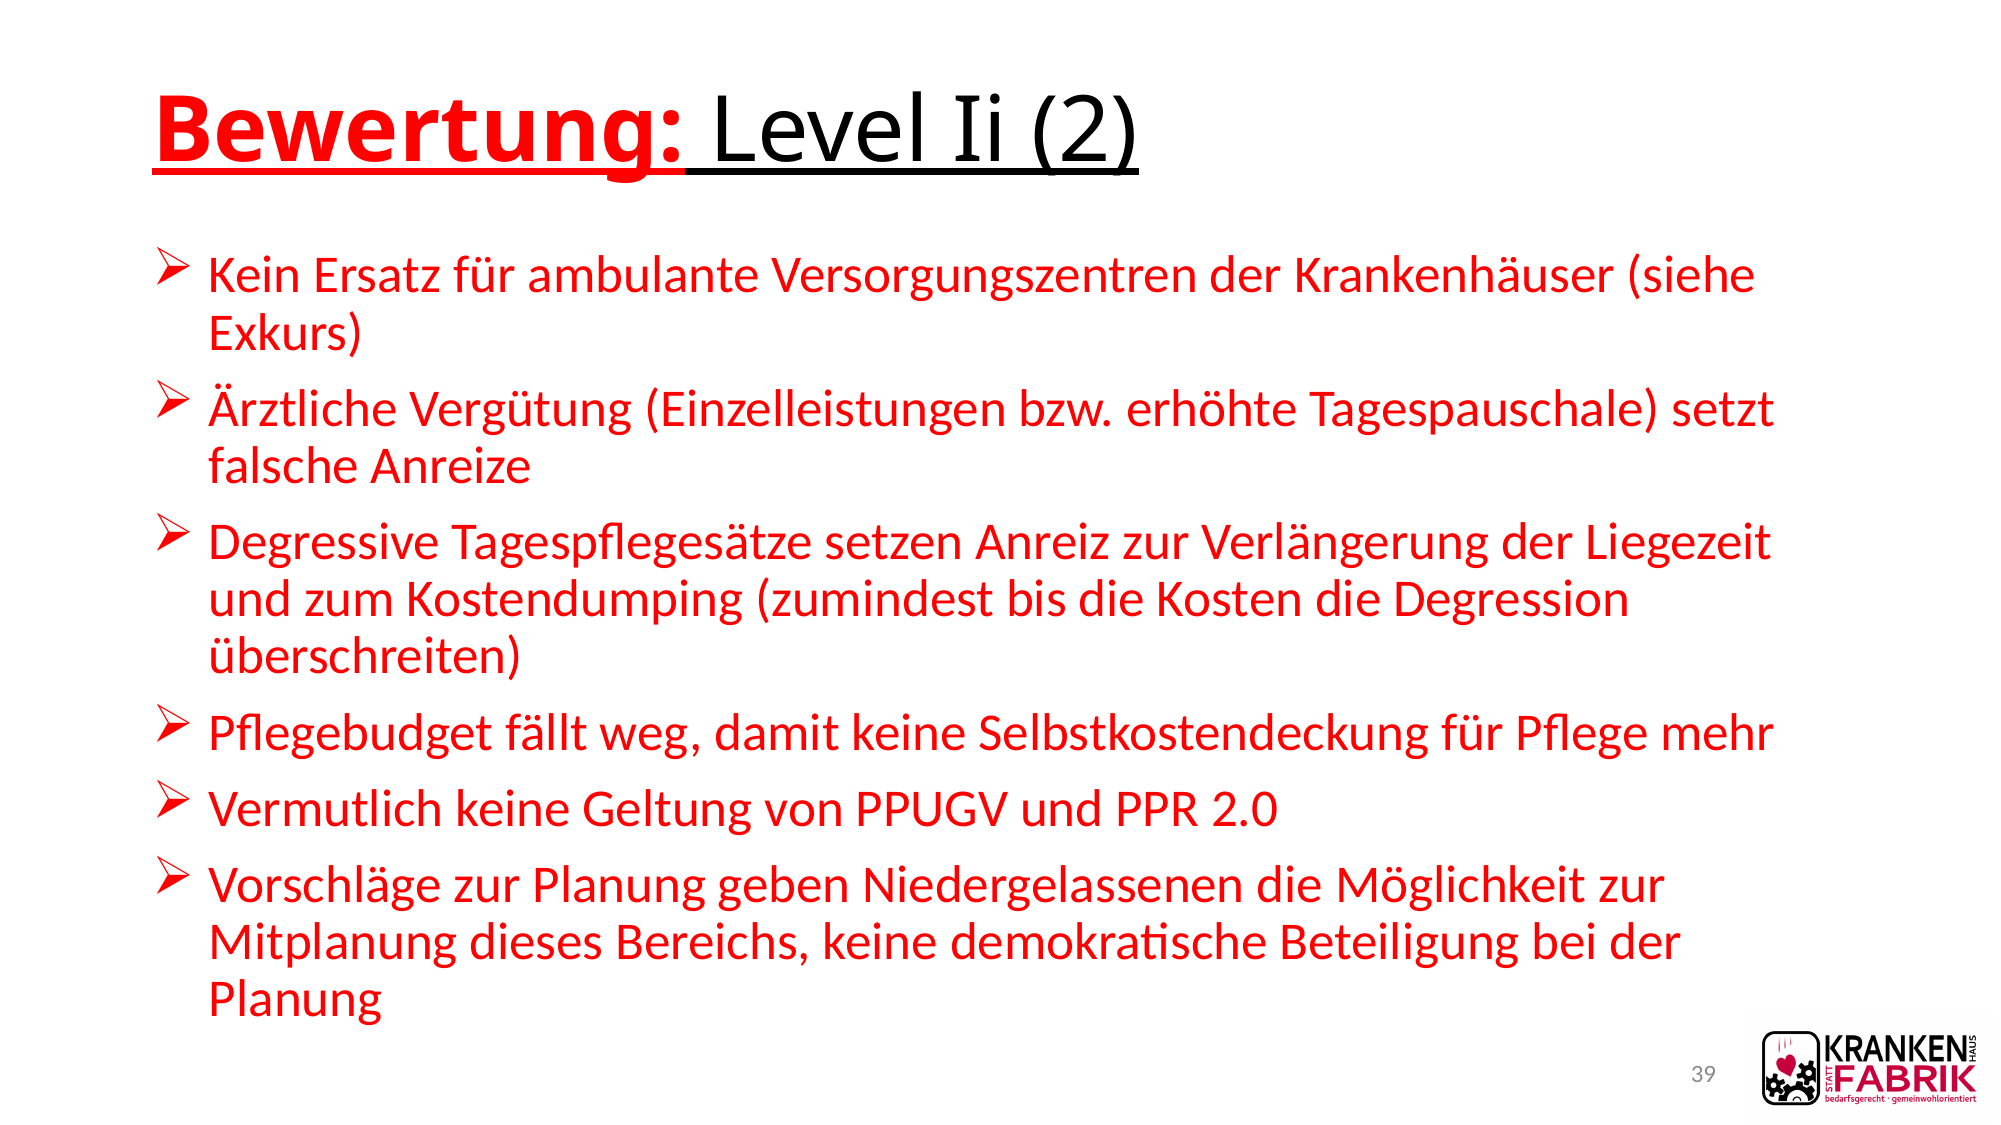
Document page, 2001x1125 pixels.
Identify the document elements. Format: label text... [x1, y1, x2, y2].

picture [1744, 1013, 1994, 1123]
list Kein Ersatz für ambulante Versorgungszentren der Krankenhäuser (siehe Exkurs) Ärztliche Vergütung (Einzelleistungen bzw. erhöhte Tagespauschale) setzt falsche Anreize Degressive Tagespflegesätze setzen Anreiz zur Verlängerung der Liegezeit und zum Kostendumping (zumindest bis die Kosten die Degression überschreiten) Pflegebudget fällt weg, damit keine Selbstkostendeckung für Pflege mehr Vermutlich keine Geltung von PPUGV und PPR 2.0 Vorschläge zur Planung geben Niedergelassenen die Möglichkeit zur Mitplanung dieses Bereichs, keine demokratische Beteiligung bei der Planung [137, 239, 1863, 1043]
title Bewertung: Level Ii (2) [137, 23, 1863, 239]
slide_number 39 [1281, 1042, 1731, 1103]
